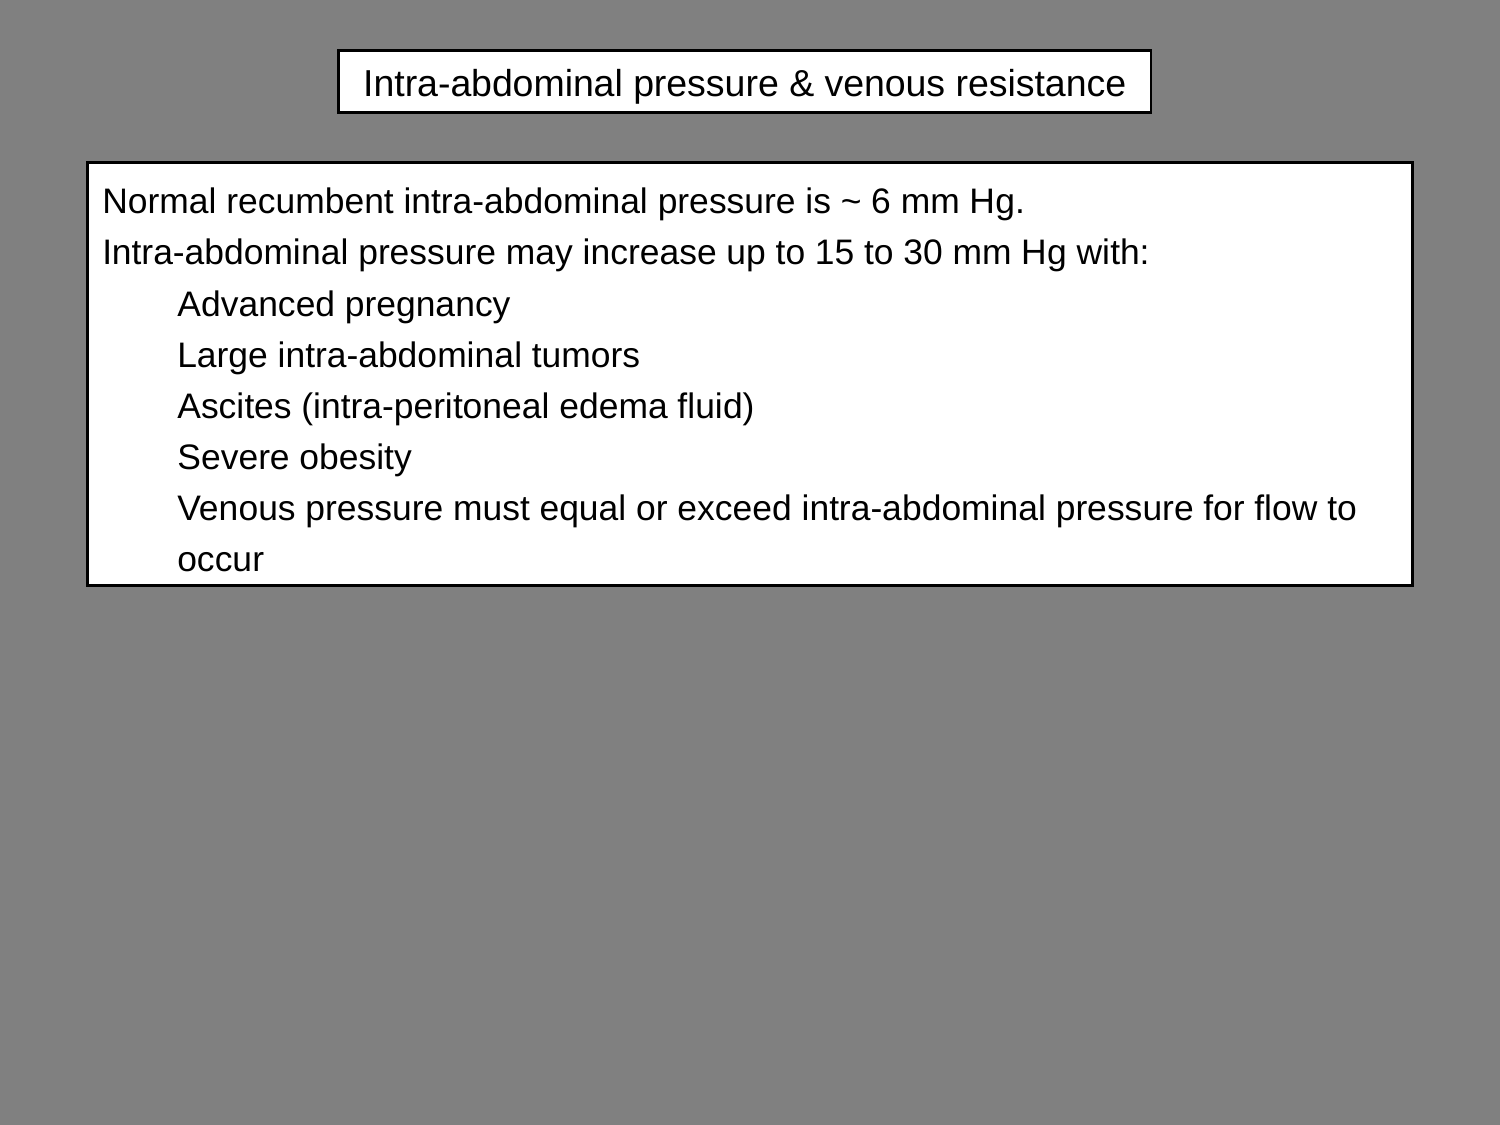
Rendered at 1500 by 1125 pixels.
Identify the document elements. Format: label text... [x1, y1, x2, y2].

text_box Normal recumbent intra-abdominal pressure is ~ 6 mm Hg. Intra-abdominal pressure may increase up to 15 to 30 mm Hg with: Advanced pregnancy Large intra-abdominal tumors Ascites (intra-peritoneal edema fluid) Severe obesity Venous pressure must equal or exceed intra-abdominal pressure for flow to occur [87, 162, 1413, 586]
title Intra-abdominal pressure & venous resistance [337, 49, 1152, 114]
